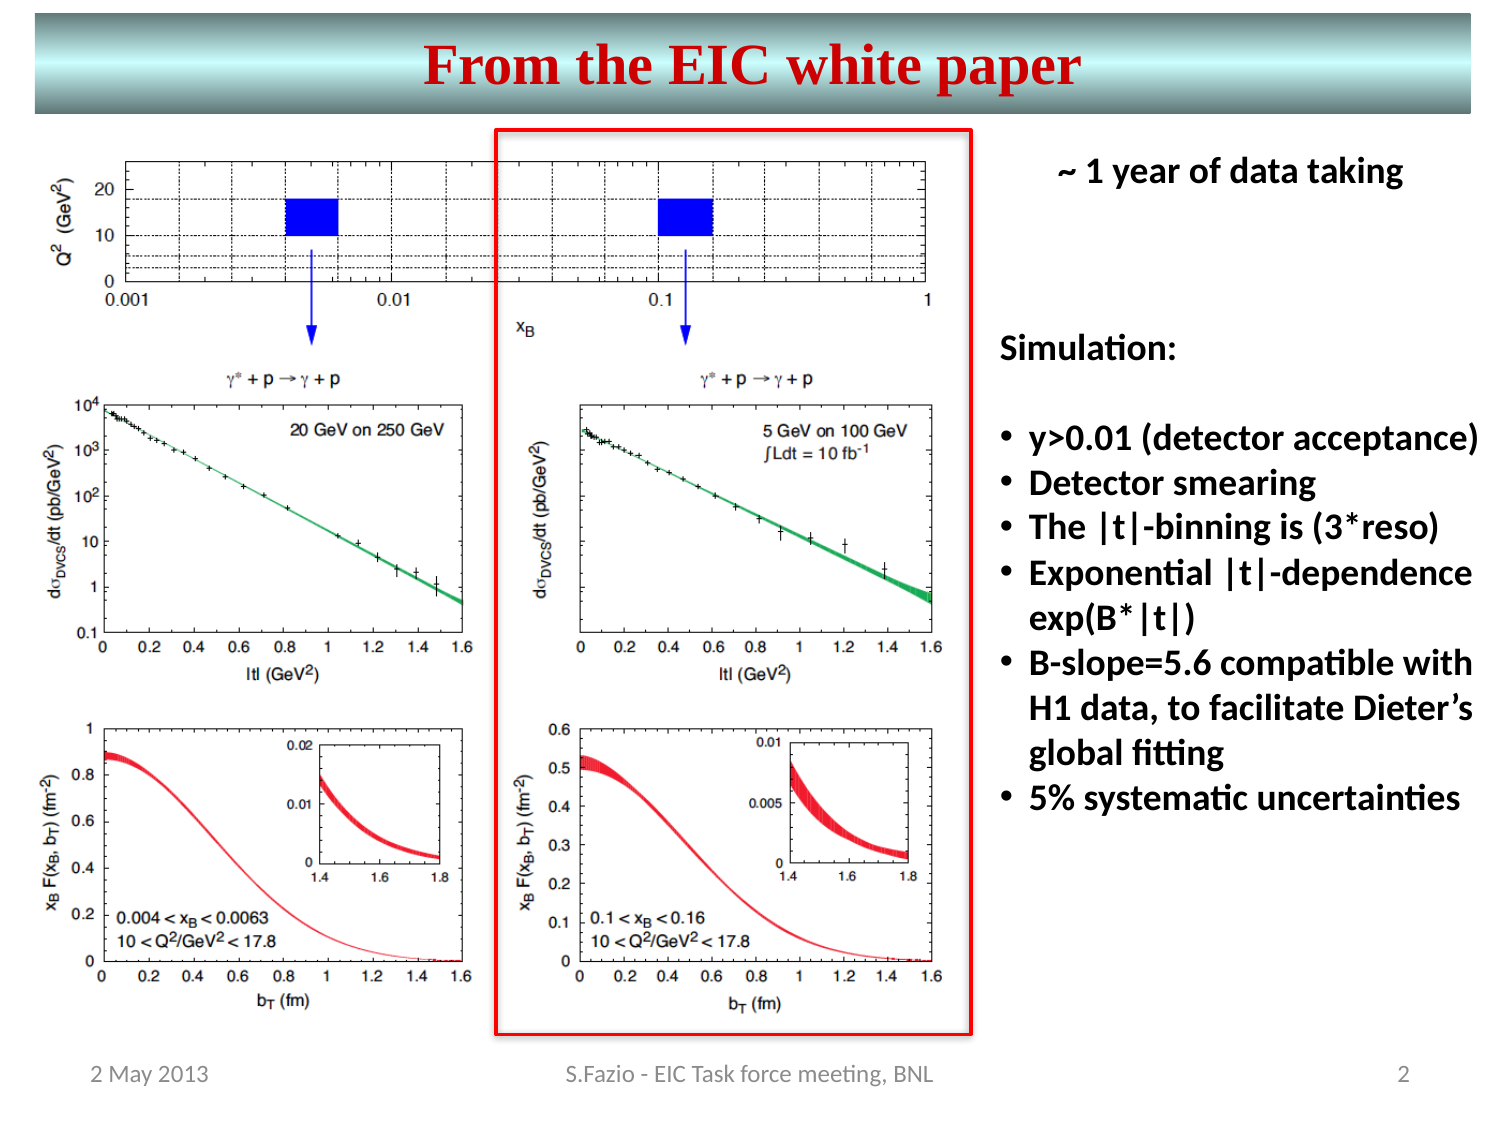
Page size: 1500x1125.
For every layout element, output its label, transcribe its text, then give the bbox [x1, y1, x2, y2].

slide_number 2 [1074, 1042, 1425, 1103]
picture [4, 129, 988, 1035]
text_box From the EIC white paper [34, 13, 1471, 114]
text_box Simulation: y>0.01 (detector acceptance) Detector smearing The |t|-binning is (3*reso) Exponential |t|-dependence exp(B*|t|) B-slope=5.6 compatible with H1 data, to facilitate Dieter’s global fitting 5% systematic uncertainties [992, 315, 1500, 825]
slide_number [75, 1043, 425, 1103]
footer S.Fazio - EIC Task force meeting, BNL [512, 1042, 988, 1103]
text_box ~ 1 year of data taking [1043, 138, 1428, 199]
